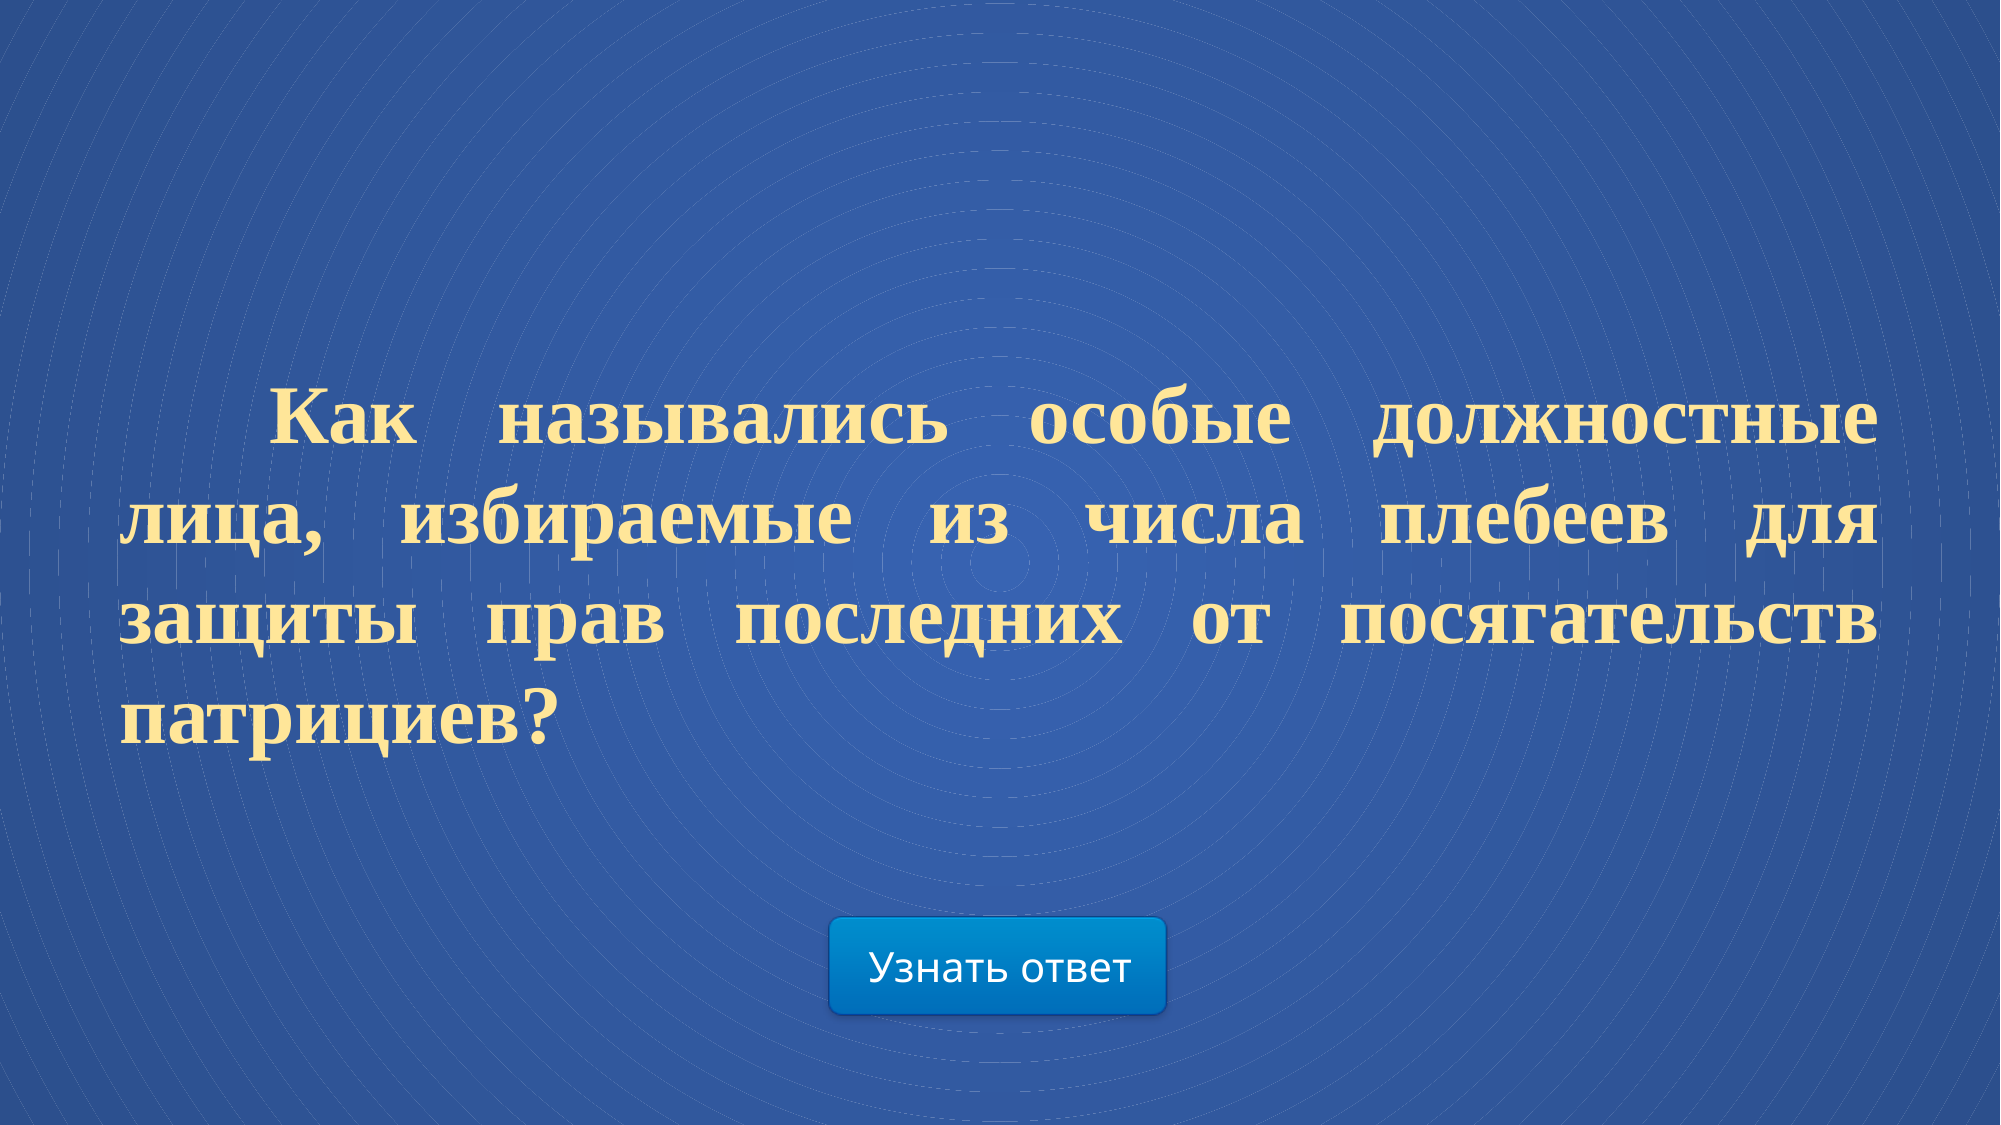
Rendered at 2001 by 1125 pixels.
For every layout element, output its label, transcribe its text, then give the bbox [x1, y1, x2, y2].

text_box Как назывались особые должностные лица, избираемые из числа плебеев для защиты прав последних от посягательств патрициев? [104, 352, 1896, 768]
picture [793, 902, 1180, 1035]
